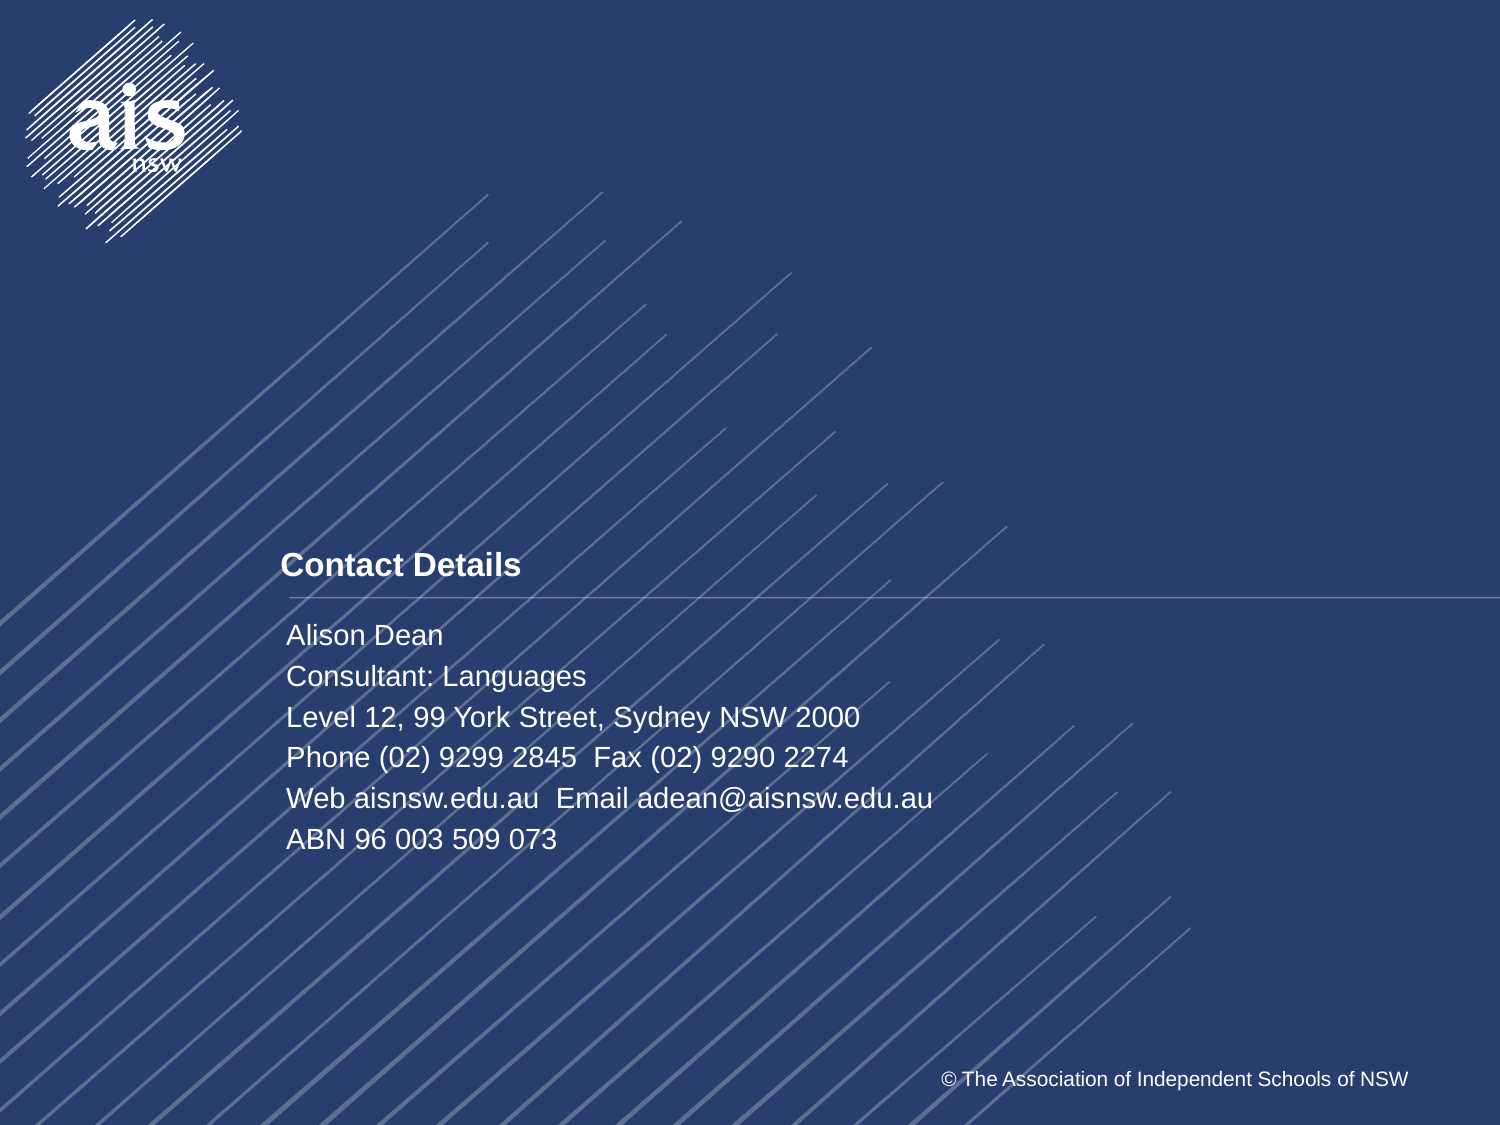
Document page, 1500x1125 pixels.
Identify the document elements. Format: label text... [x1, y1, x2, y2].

text_box Contact Details [265, 503, 1341, 591]
text_box Alison Dean Consultant: Languages Level 12, 99 York Street, Sydney NSW 2000 Phone (02) 9299 2845 Fax (02) 9290 2274 Web aisnsw.edu.au Email adean@aisnsw.edu.au ABN 96 003 509 073 [271, 608, 1022, 863]
